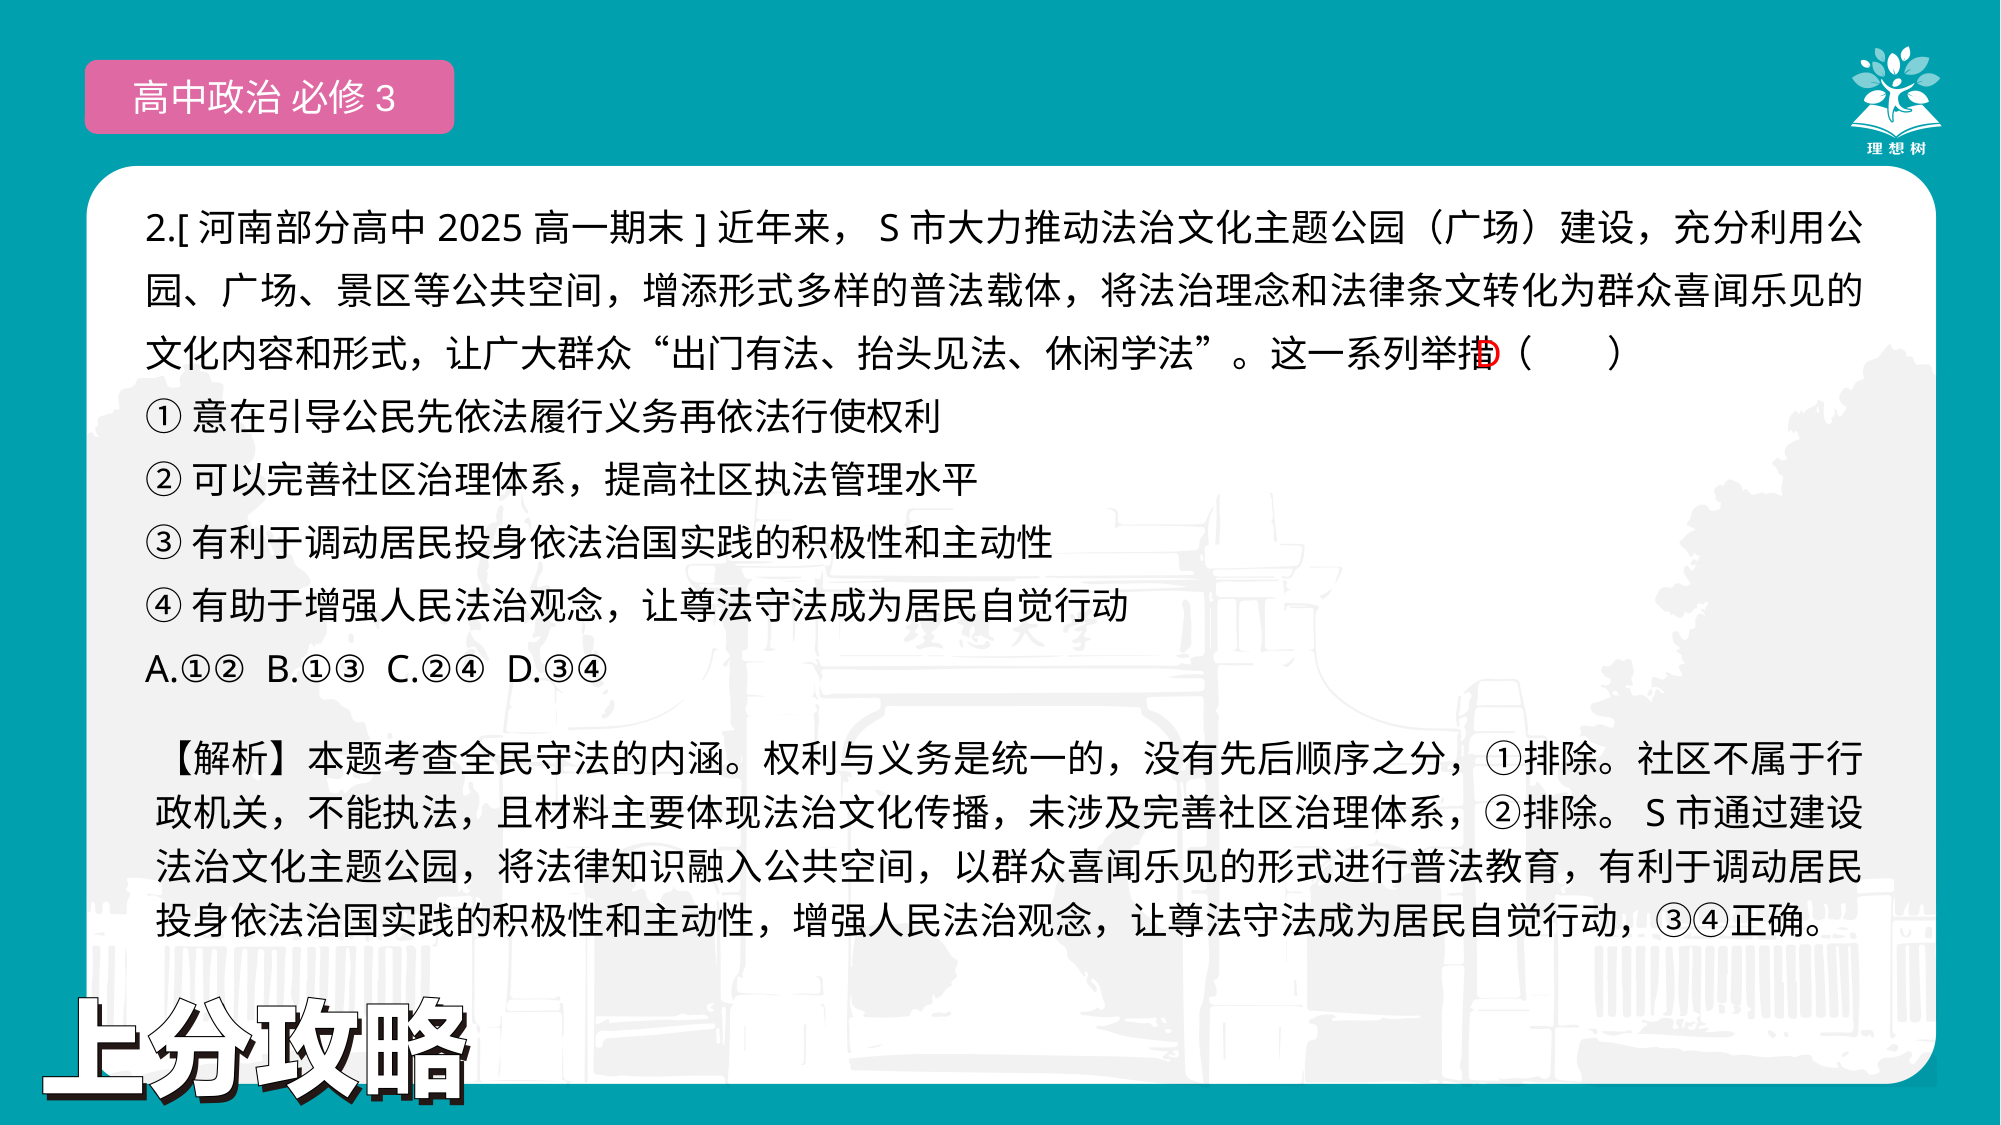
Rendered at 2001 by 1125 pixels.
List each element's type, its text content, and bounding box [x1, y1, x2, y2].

picture [0, 0, 2001, 1125]
text_box 高中政治 必修3 [83, 58, 456, 135]
text_box D [1449, 300, 1567, 383]
text_box 【解析】本题考查全民守法的内涵。权利与义务是统一的，没有先后顺序之分，①排除。社区不属于行政机关，不能执法，且材料主要体现法治文化传播，未涉及完善社区治理体系，②排除。S市通过建设法治文化主题公园，将法律知识融入公共空间，以群众喜闻乐见的形式进行普法教育，有利于调动居民投身依法治国实践的积极性和主动性，增强人民法治观念，让尊法守法成为居民自觉行动，③④正确。 [140, 718, 1880, 950]
text_box 2.[河南部分高中2025高一期末]近年来，S市大力推动法治文化主题公园（广场）建设，充分利用公园、广场、景区等公共空间，增添形式多样的普法载体，将法治理念和法律条文转化为群众喜闻乐见的文化内容和形式，让广大群众“出门有法、抬头见法、休闲学法”。这一系列举措（ ） ①意在引导公民先依法履行义务再依法行使权利 ②可以完善社区治理体系，提高社区执法管理水平 ③有利于调动居民投身依法治国实践的积极性和主动性 ④有助于增强人民法治观念，让尊法守法成为居民自觉行动 A.①② B.①③ C.②④ D.③④ [130, 178, 1880, 698]
